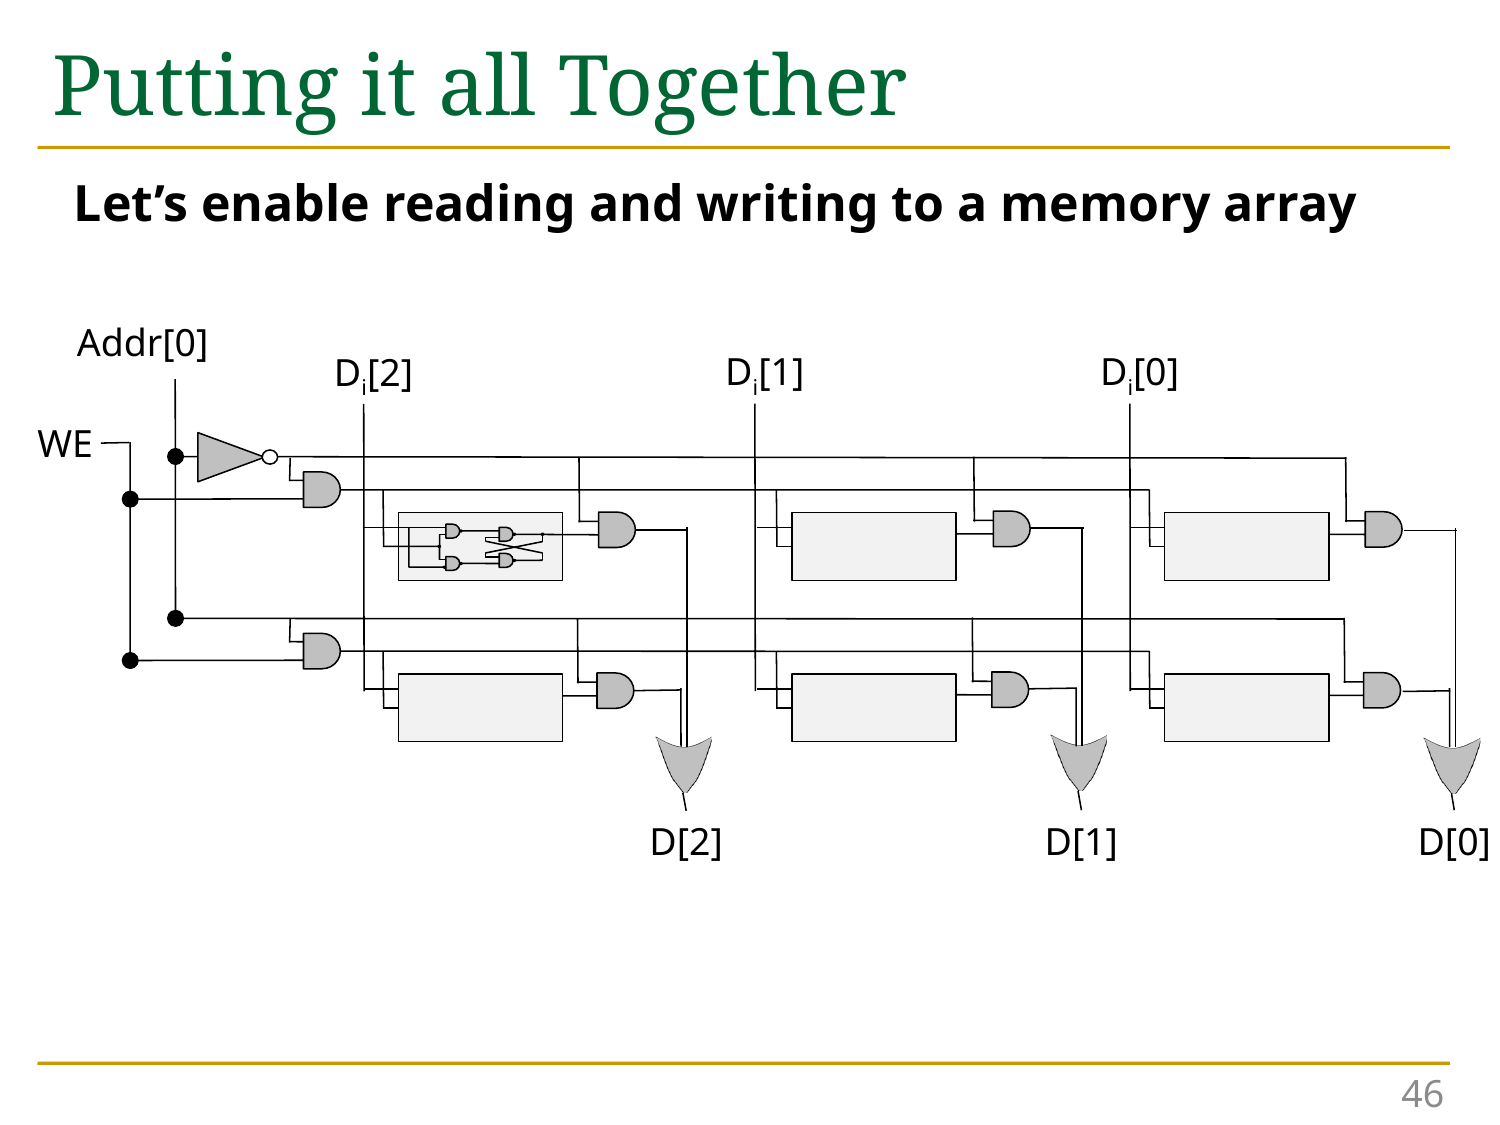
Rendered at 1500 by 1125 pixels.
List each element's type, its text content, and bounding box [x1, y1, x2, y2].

text_box Let’s enable reading and writing to a memory array [59, 163, 1373, 239]
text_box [22, 311, 1500, 872]
slide_number 46 [1121, 1066, 1460, 1125]
title Putting it all Together [37, 24, 1450, 200]
